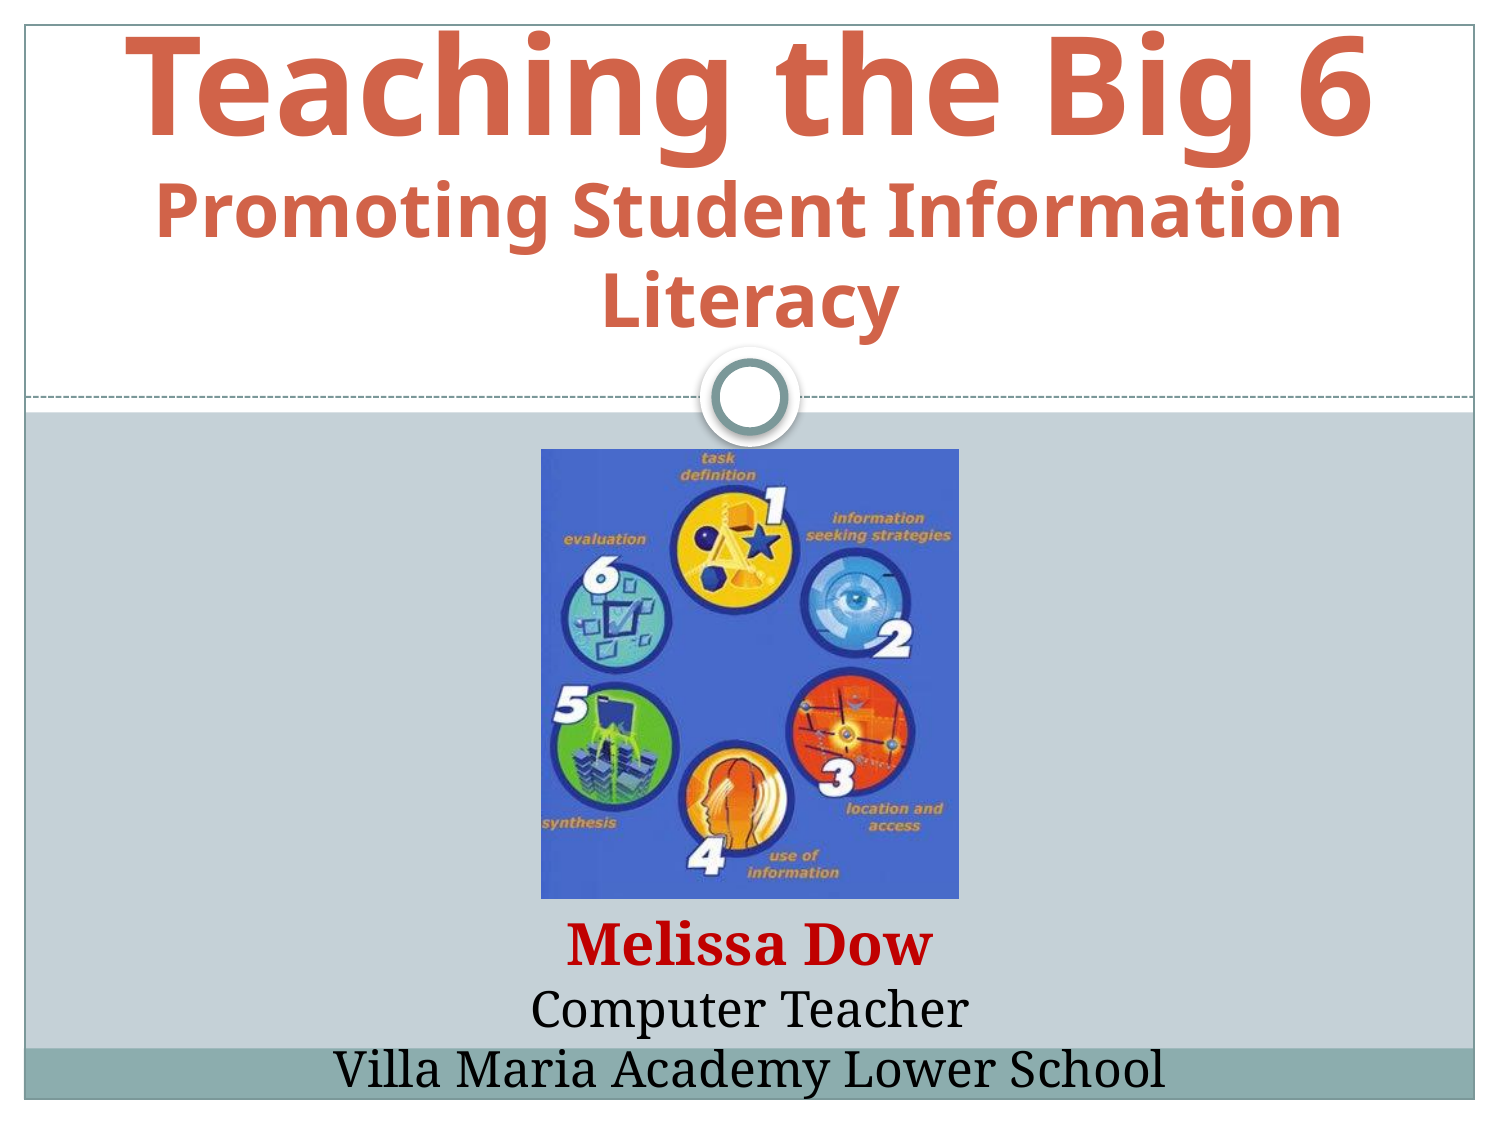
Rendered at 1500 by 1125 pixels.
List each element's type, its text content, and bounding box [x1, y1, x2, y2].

text_box Melissa Dow Computer Teacher Villa Maria Academy Lower School [318, 900, 1182, 1105]
picture [541, 449, 959, 899]
title Teaching the Big 6 Promoting Student Information Literacy [24, 62, 1476, 351]
